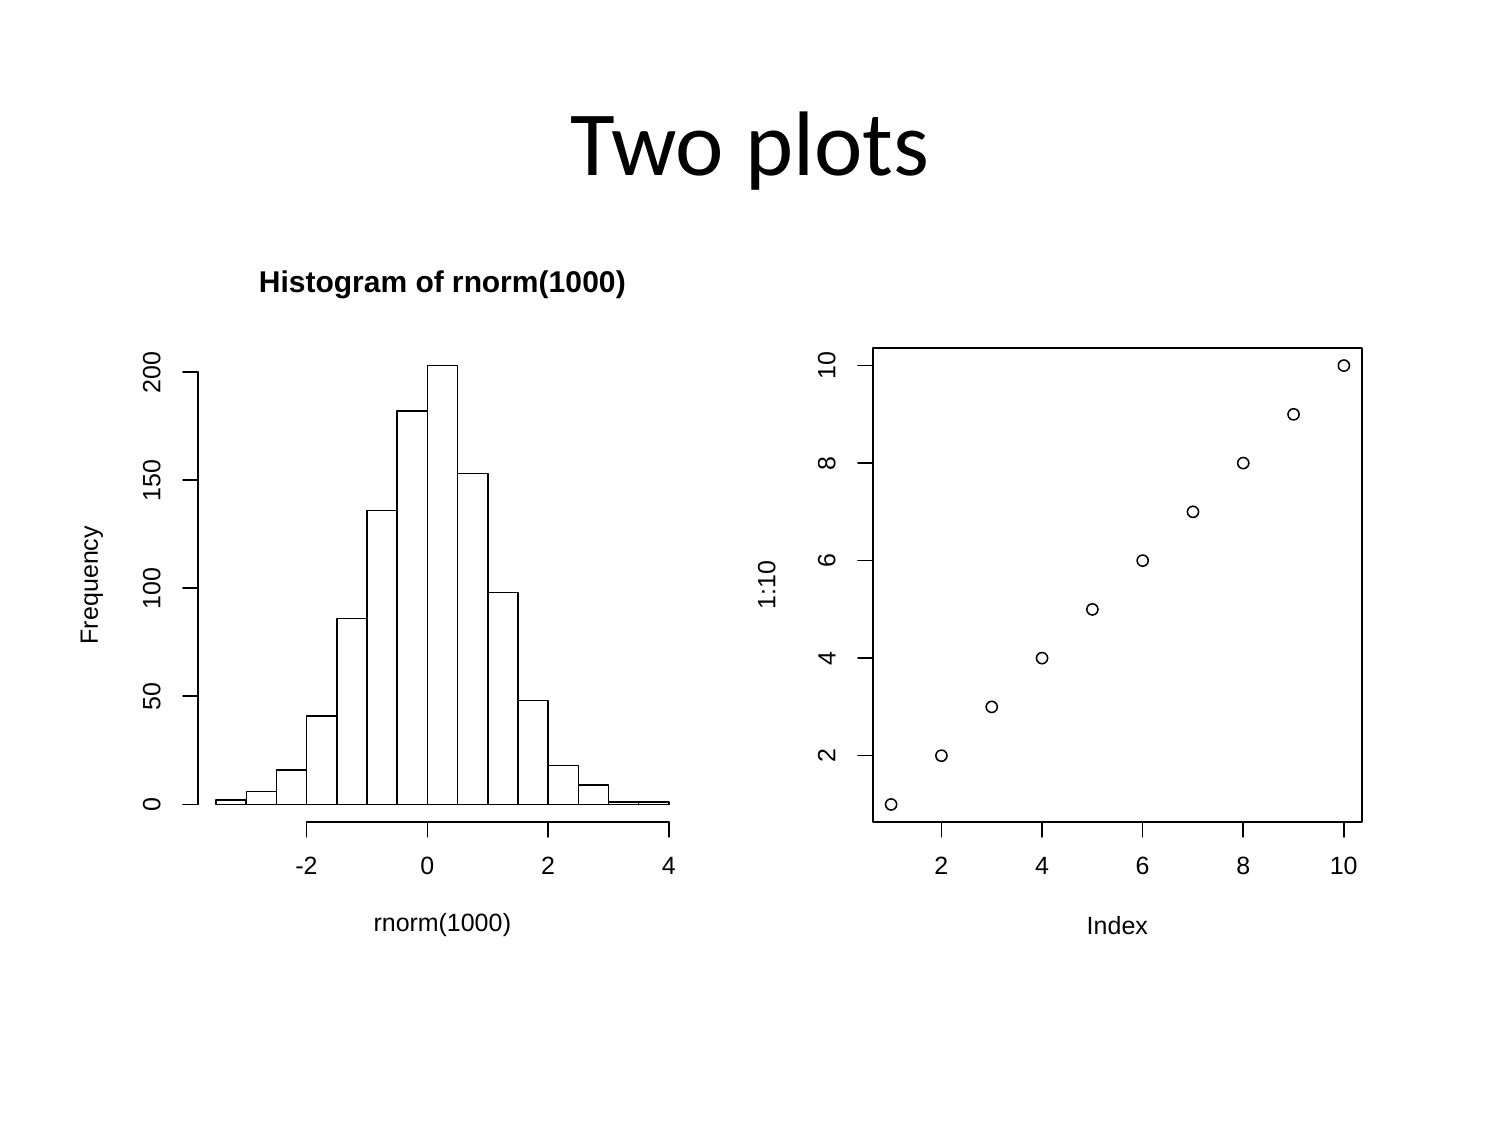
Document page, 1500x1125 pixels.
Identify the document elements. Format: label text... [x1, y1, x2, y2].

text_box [749, 224, 1426, 976]
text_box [74, 224, 748, 976]
title Two plots [75, 45, 1425, 224]
